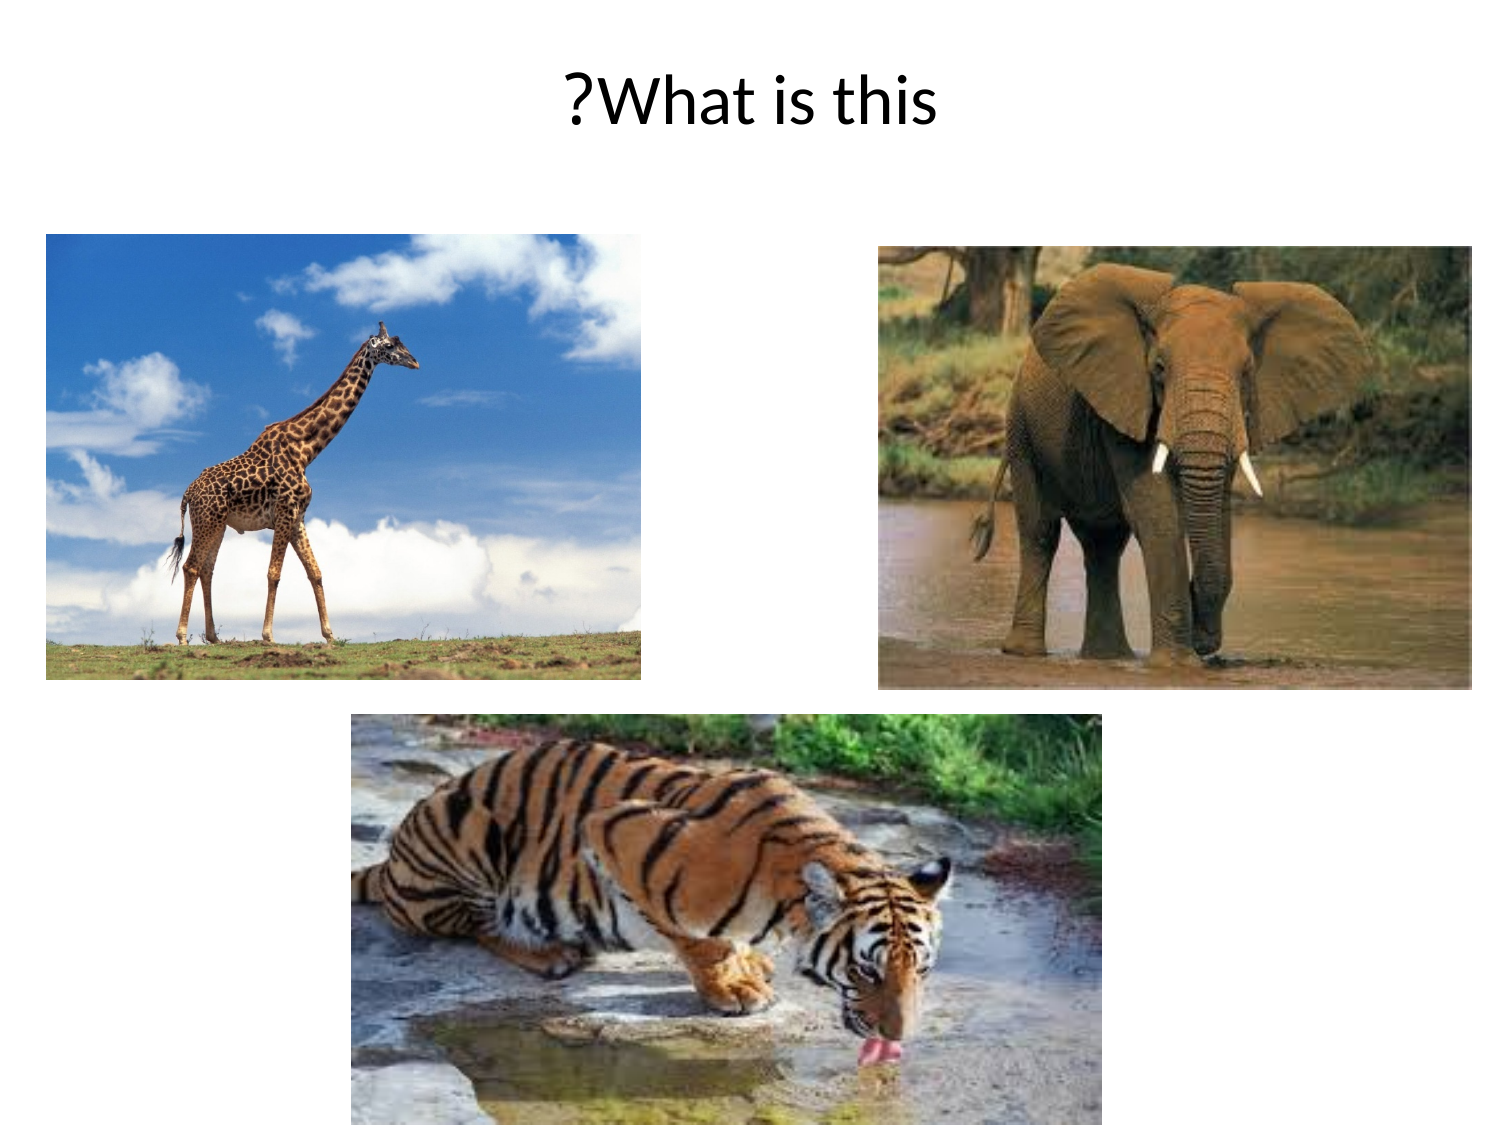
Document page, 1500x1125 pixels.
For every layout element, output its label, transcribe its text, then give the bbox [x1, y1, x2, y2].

picture [878, 245, 1472, 690]
title What is this? [75, 45, 1425, 233]
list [46, 234, 641, 680]
picture [351, 714, 1102, 1125]
